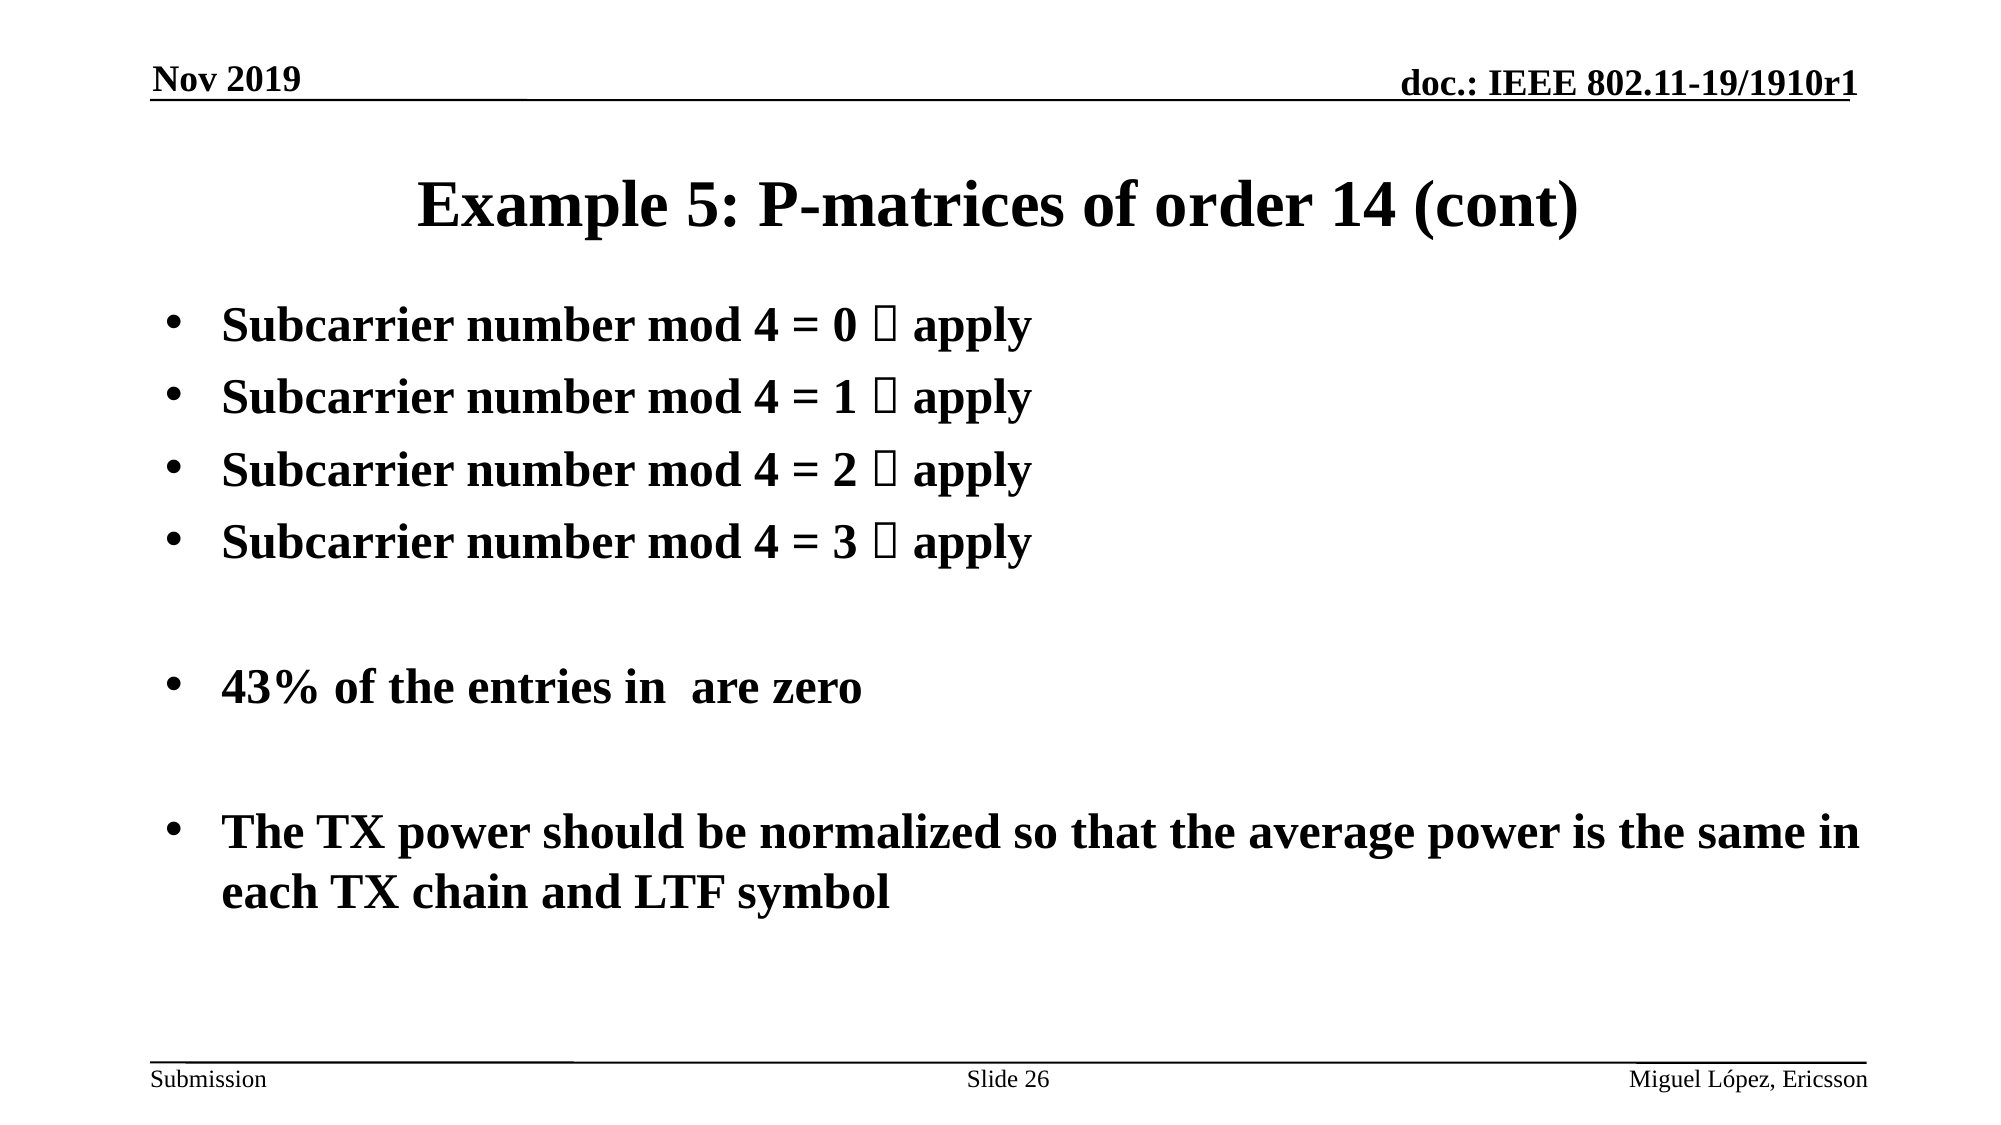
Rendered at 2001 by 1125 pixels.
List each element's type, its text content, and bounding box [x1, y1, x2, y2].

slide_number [152, 54, 563, 100]
footer Miguel López, Ericsson [1171, 1061, 1869, 1093]
title Example 5: P-matrices of order 14 (cont) [149, 112, 1850, 288]
slide_number Slide 26 [950, 1061, 1067, 1123]
